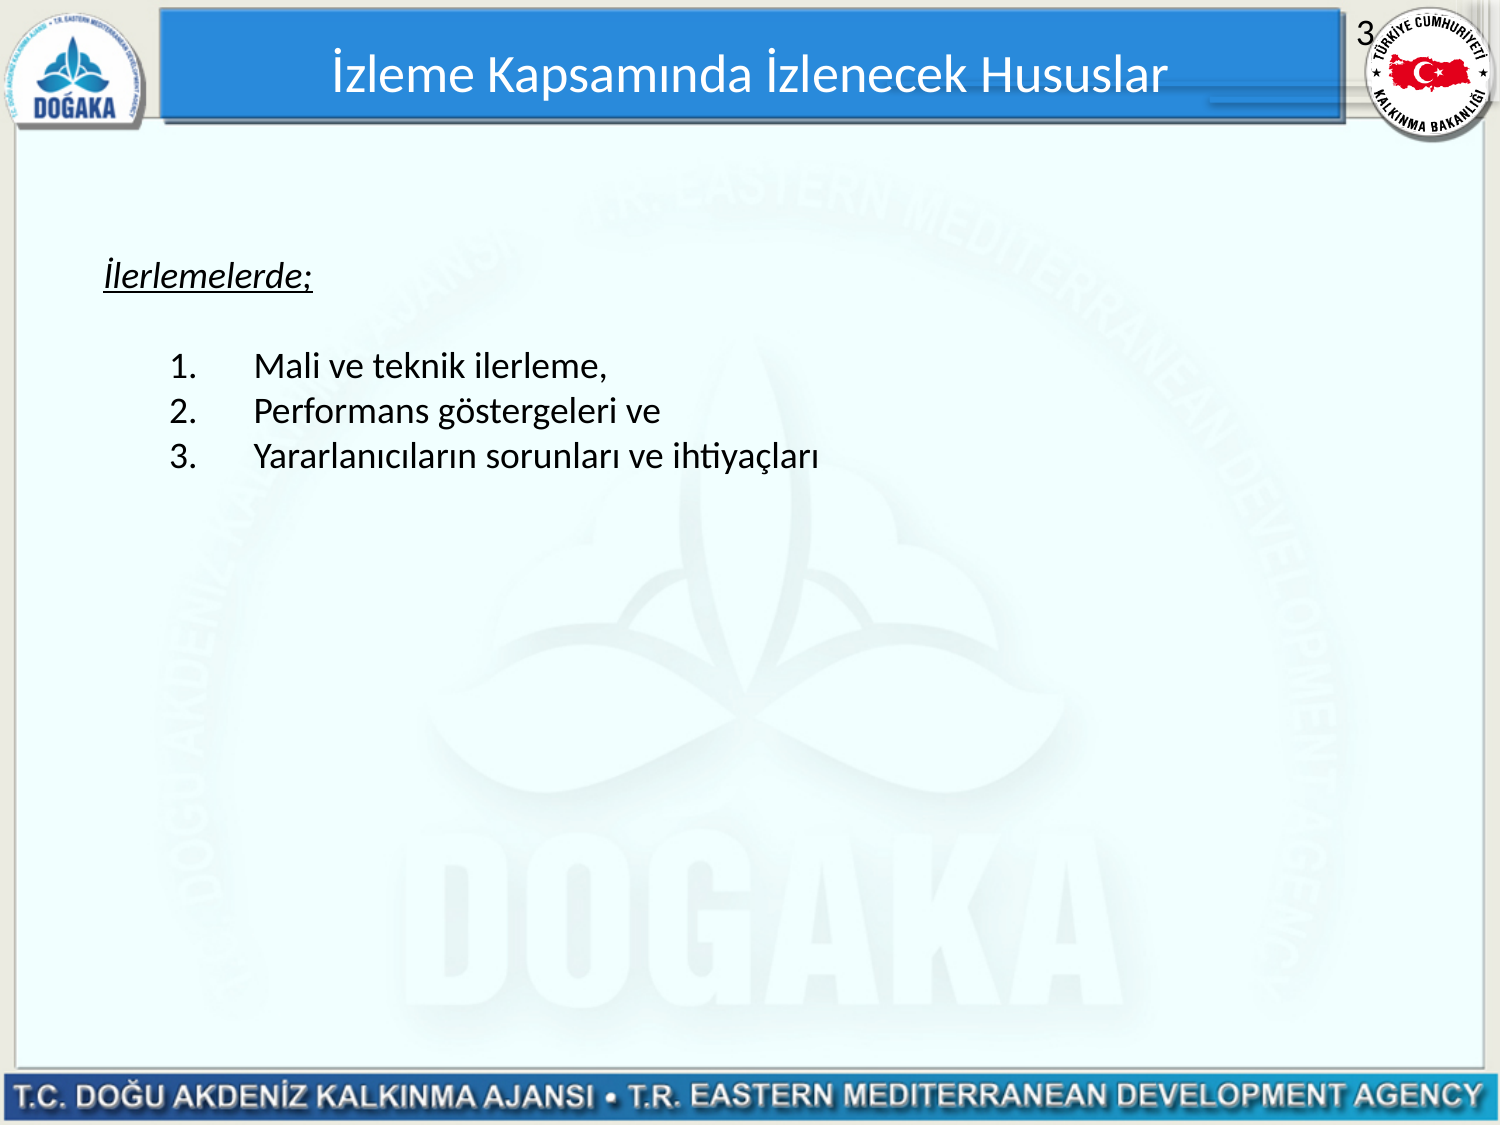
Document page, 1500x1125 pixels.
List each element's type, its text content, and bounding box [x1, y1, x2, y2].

title İzleme Kapsamında İzlenecek Hususlar [265, 30, 1236, 111]
picture [0, 0, 1500, 1125]
slide_number 3 [1340, 0, 1466, 61]
list İlerlemelerde; Mali ve teknik ilerleme, Performans göstergeleri ve Yararlanıcıların sorunları ve ihtiyaçları [88, 243, 1439, 650]
